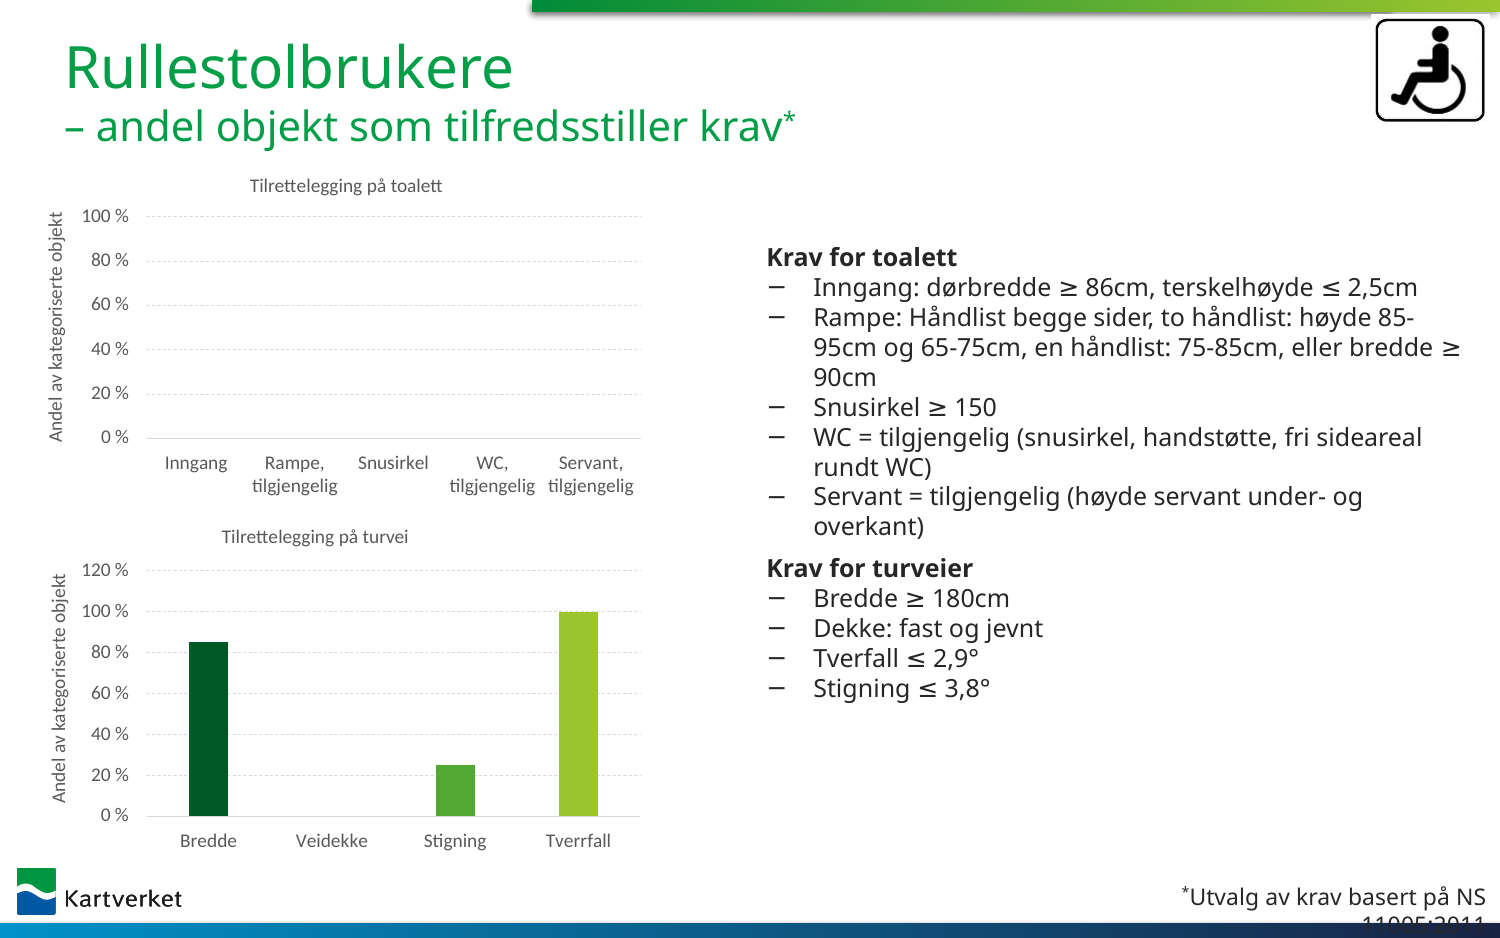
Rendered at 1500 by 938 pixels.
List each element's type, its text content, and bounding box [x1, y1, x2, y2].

picture [41, 520, 652, 859]
picture [41, 166, 652, 505]
picture [1371, 13, 1491, 127]
text_box Rullestolbrukere – andel objekt som tilfredsstiller krav* [49, 14, 1431, 158]
text_box Krav for turveier Bredde ≥ 180cm Dekke: fast og jevnt Tverfall ≤ 2,9° Stigning ≤ 3,8° [751, 545, 1483, 710]
text_box *Utvalg av krav basert på NS 11005:2011 [1068, 873, 1500, 938]
text_box Krav for toalett Inngang: dørbredde ≥ 86cm, terskelhøyde ≤ 2,5cm Rampe: Håndlist begge sider, to håndlist: høyde 85-95cm og 65-75cm, en håndlist: 75-85cm, eller bredde ≥ 90cm Snusirkel ≥ 150 WC = tilgjengelig (snusirkel, handstøtte, fri sideareal rundt WC) Servant = tilgjengelig (høyde servant under- og overkant) [751, 234, 1483, 545]
